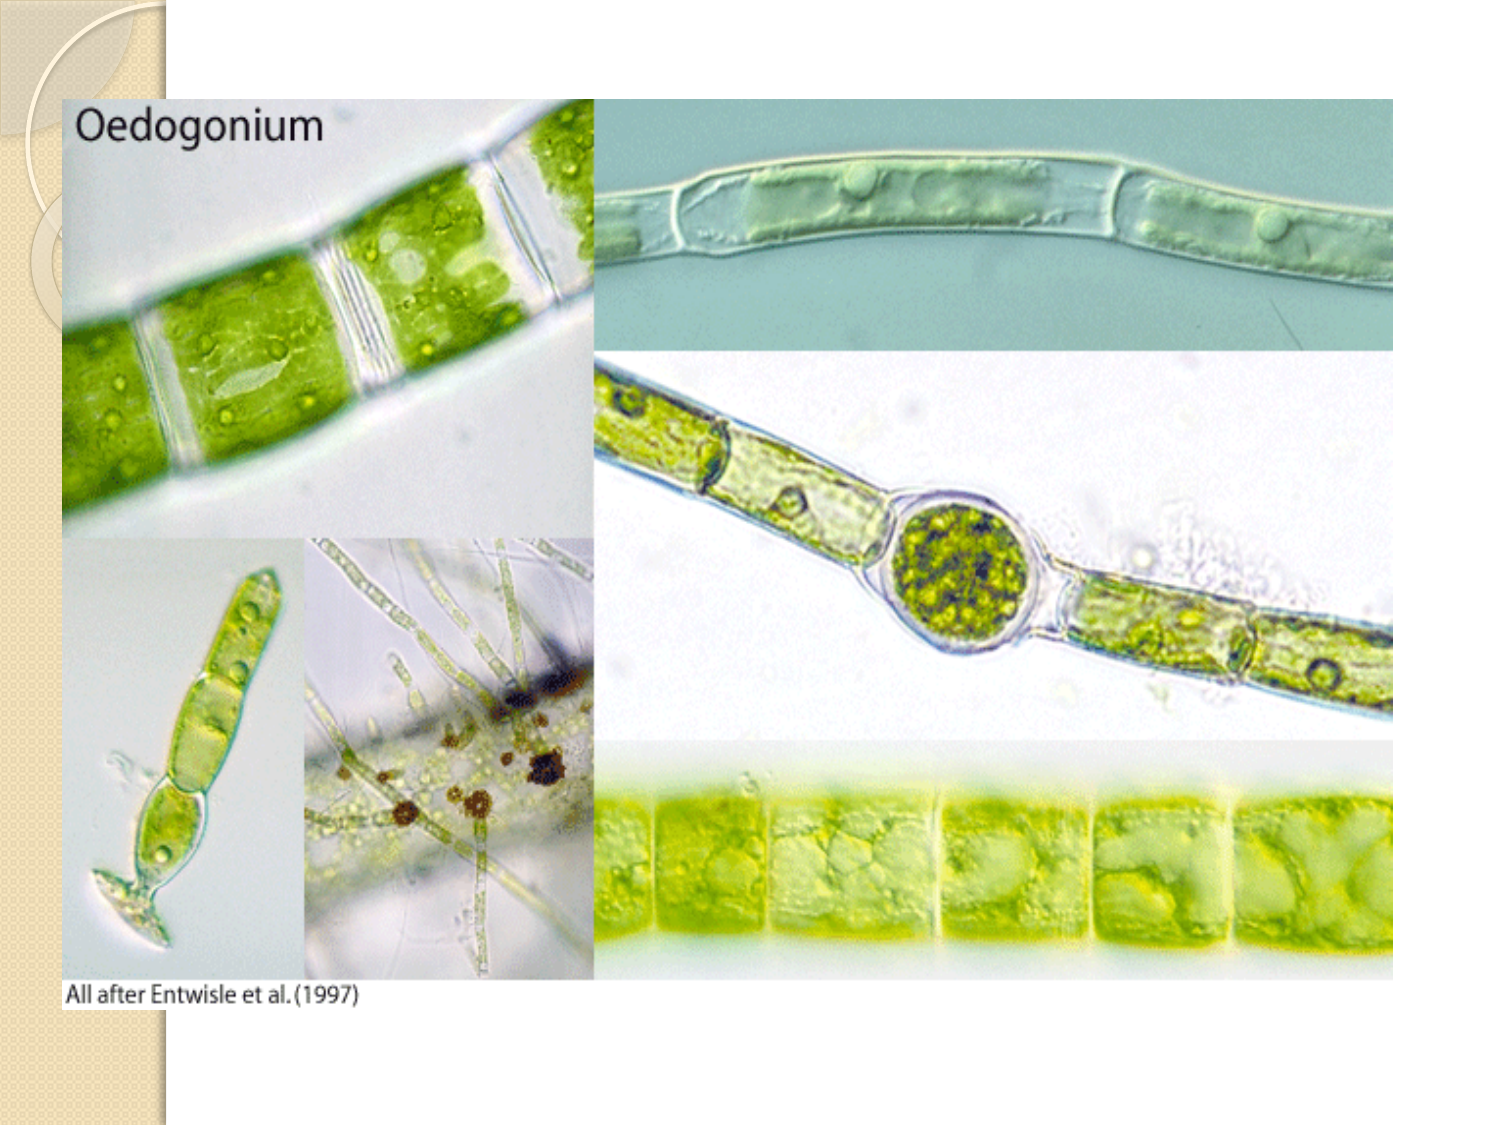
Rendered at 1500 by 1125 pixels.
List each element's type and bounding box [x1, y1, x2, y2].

list [62, 99, 1393, 1010]
